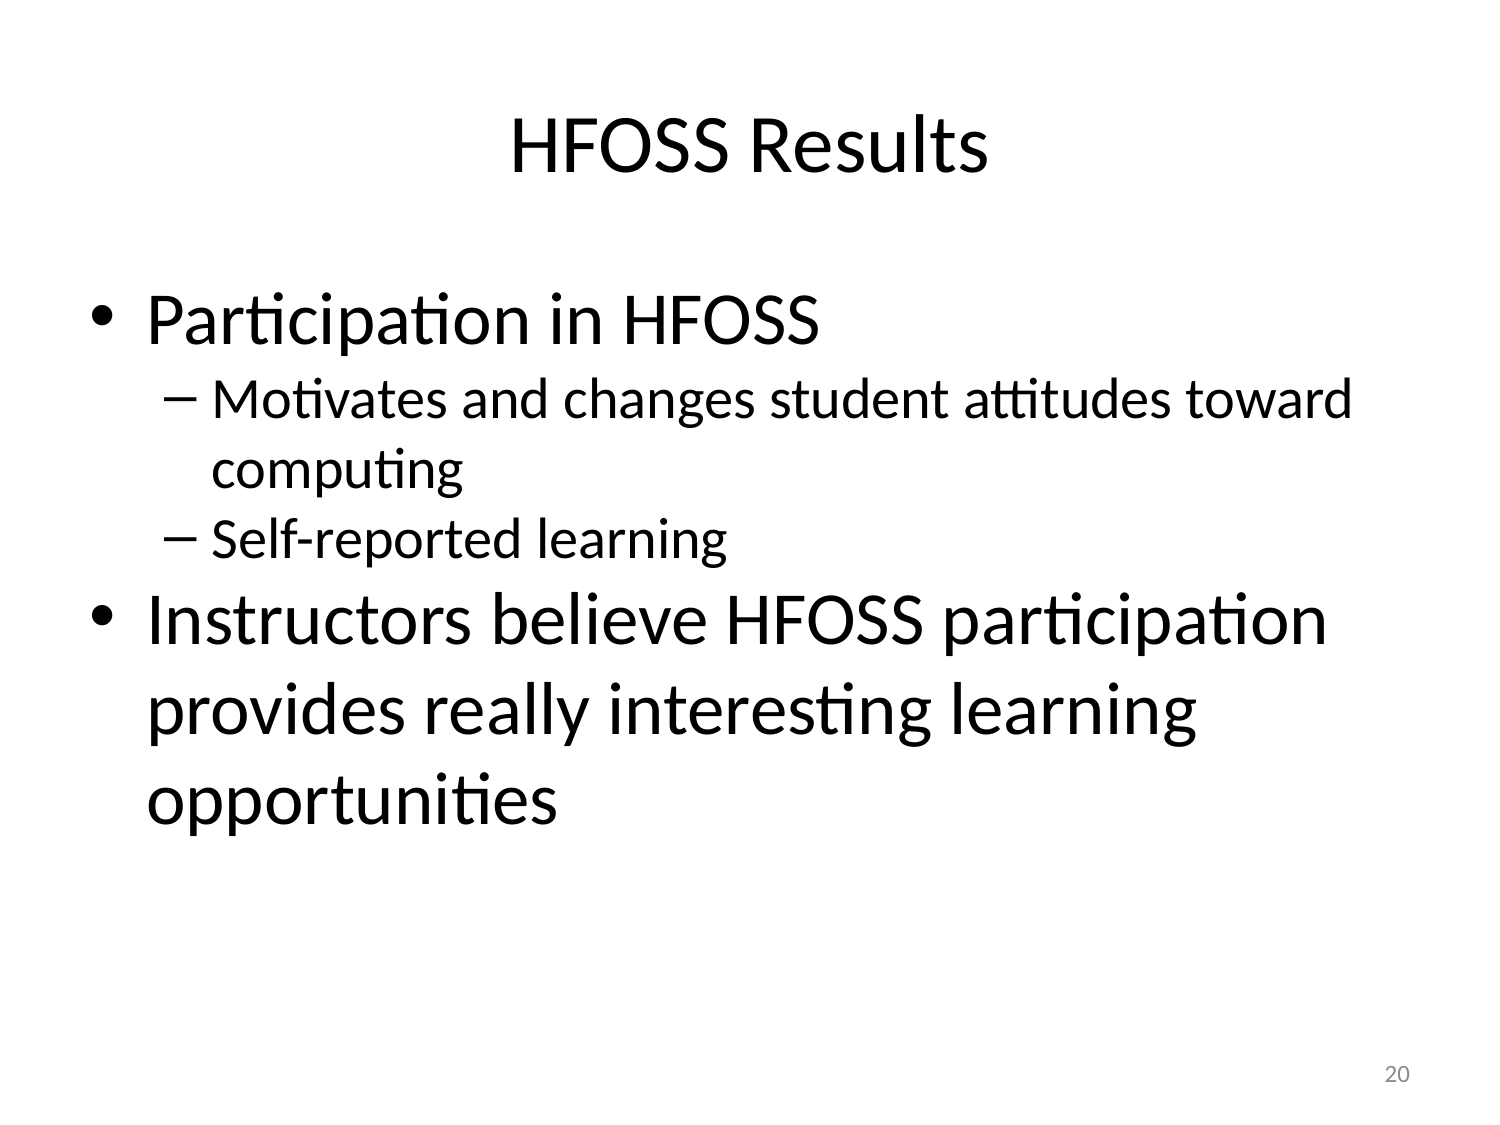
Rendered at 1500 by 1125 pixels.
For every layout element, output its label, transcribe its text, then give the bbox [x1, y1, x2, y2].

text_box 20 [1074, 1042, 1425, 1103]
text_box HFOSS Results [75, 45, 1425, 233]
text_box Participation in HFOSS Motivates and changes student attitudes toward computing Self-reported learning Instructors believe HFOSS participation provides really interesting learning opportunities [75, 262, 1425, 1005]
